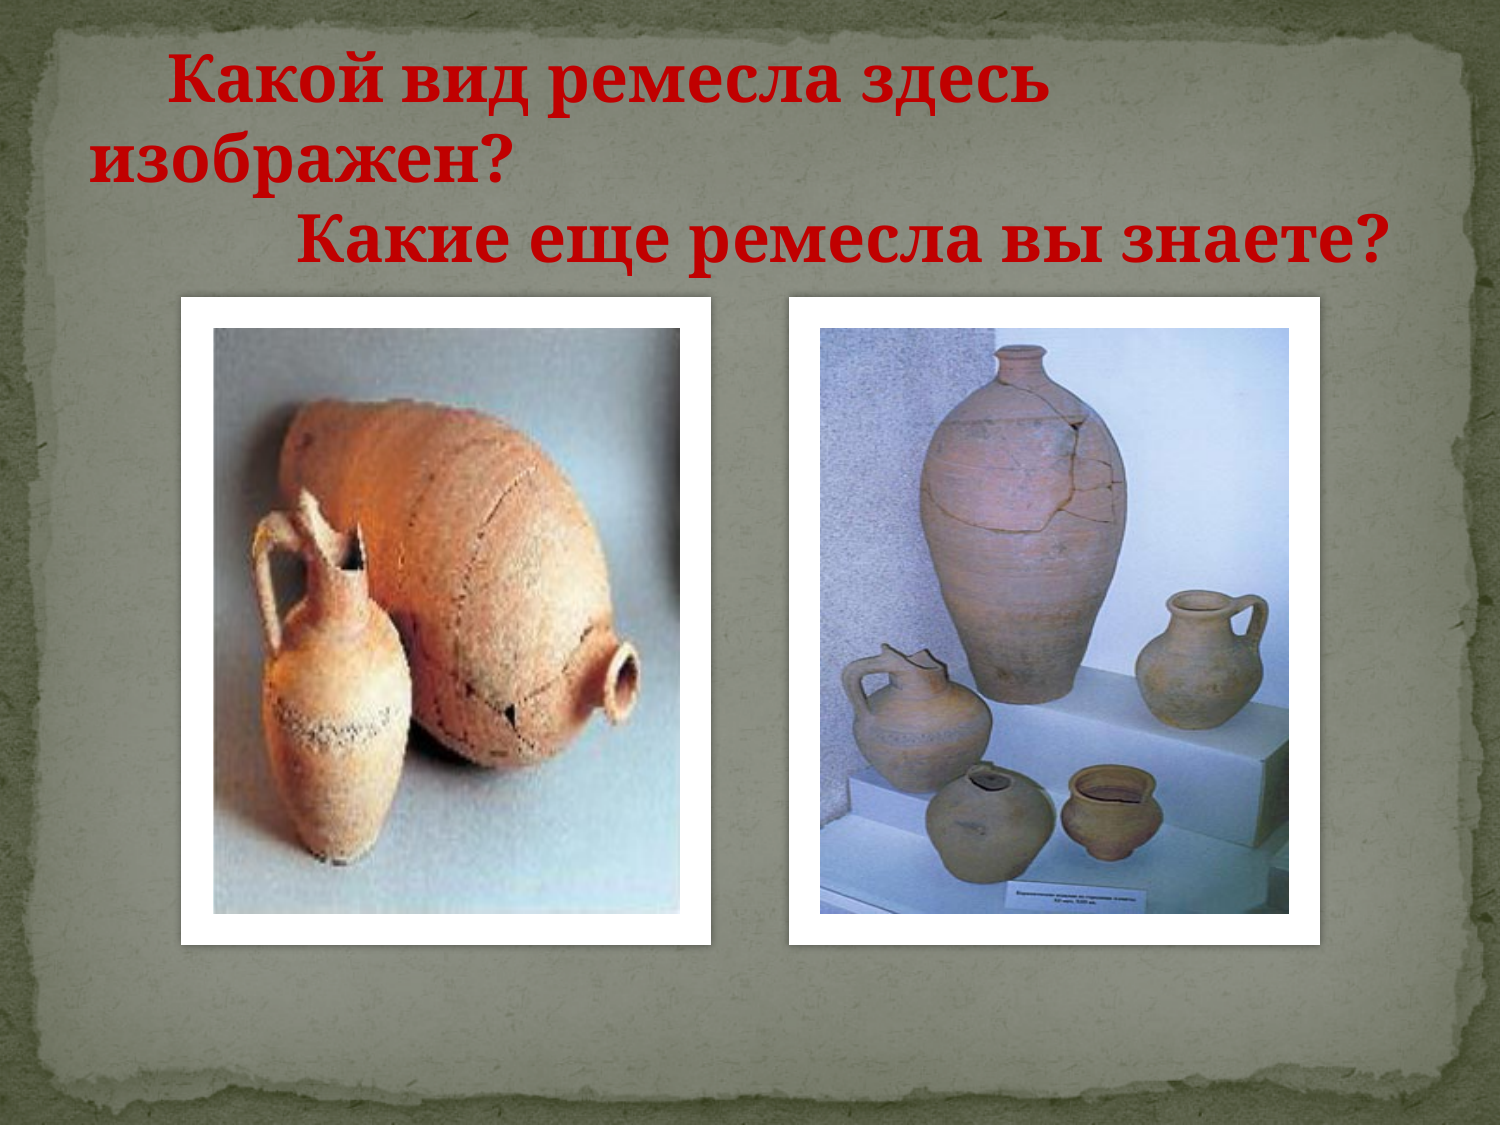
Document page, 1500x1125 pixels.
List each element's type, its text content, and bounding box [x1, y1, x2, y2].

title Какой вид ремесла здесь изображен? Какие еще ремесла вы знаете? [74, 24, 1425, 364]
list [822, 329, 1289, 914]
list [214, 329, 678, 913]
